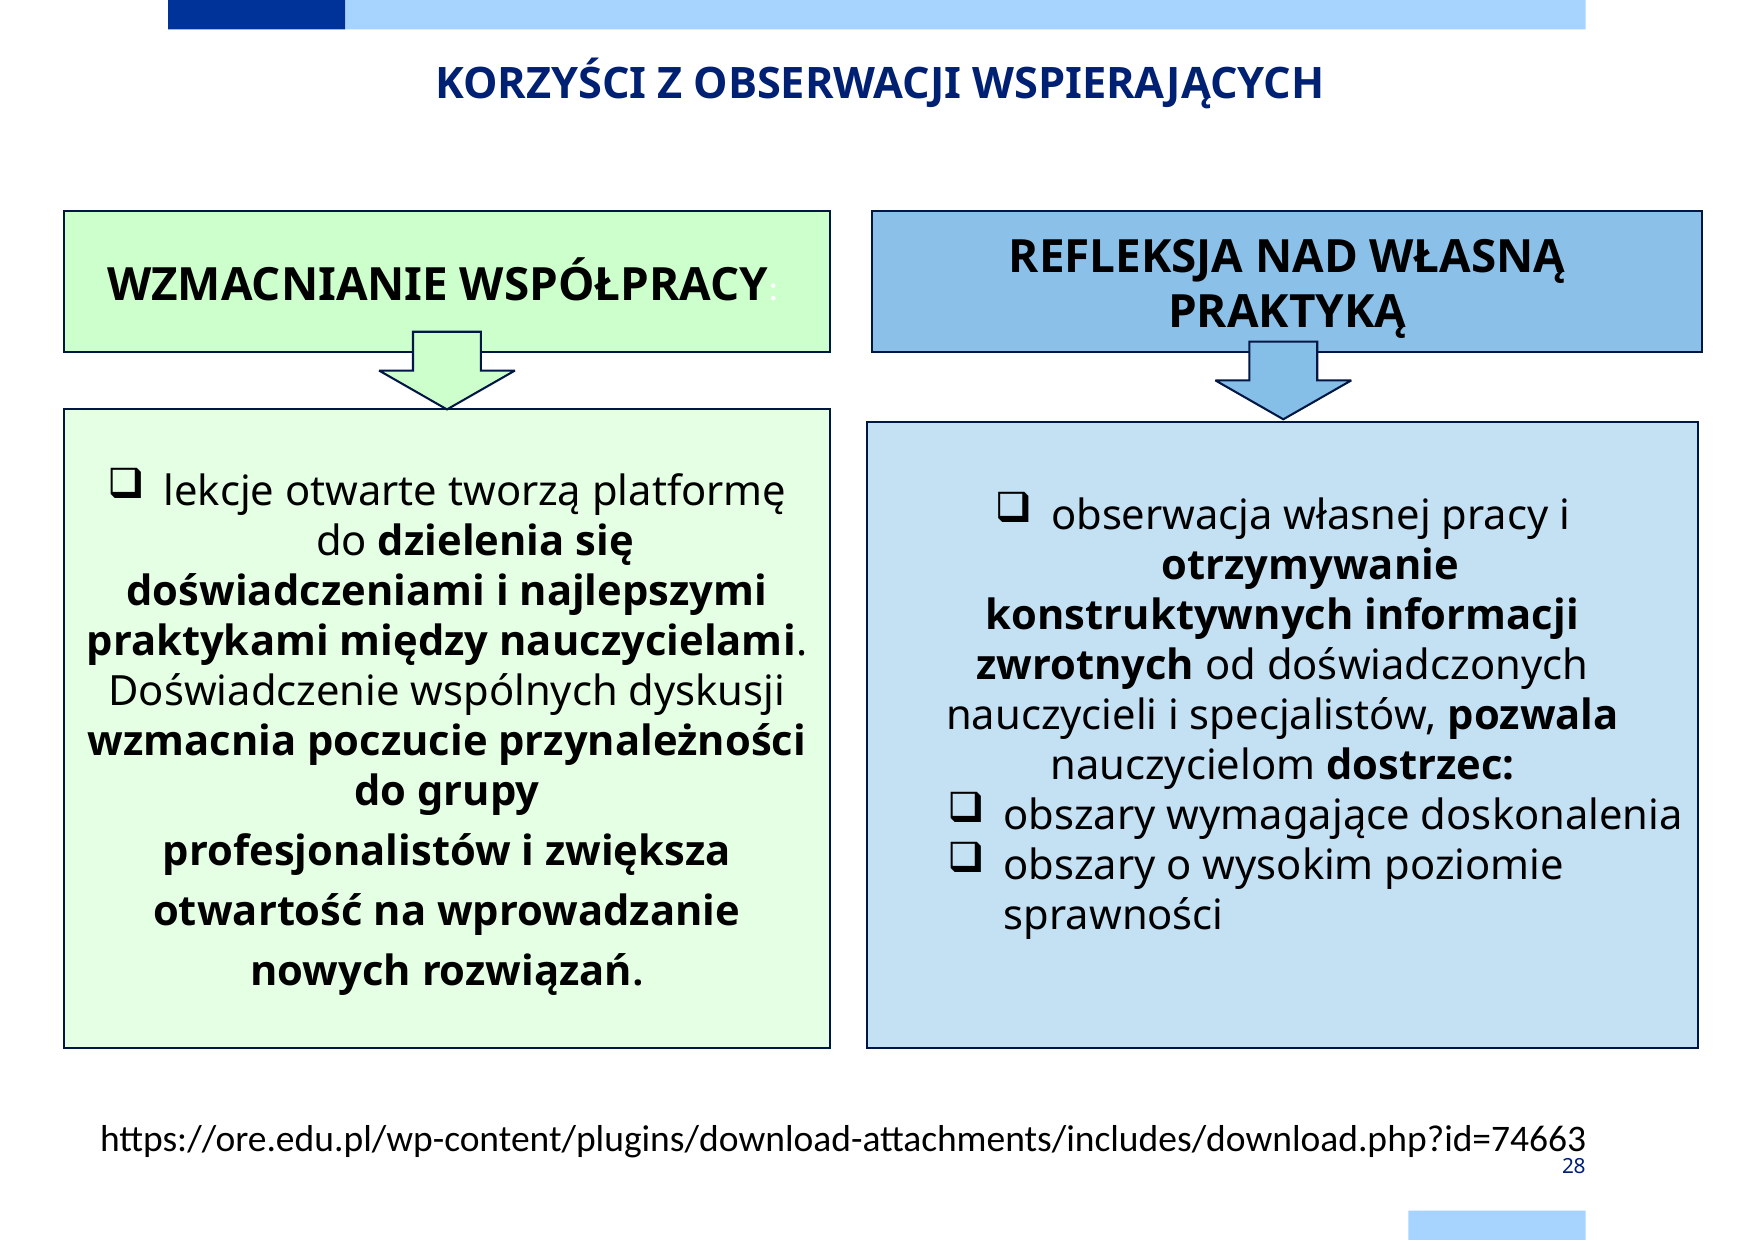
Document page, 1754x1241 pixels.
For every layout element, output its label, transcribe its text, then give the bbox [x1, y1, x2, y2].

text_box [64, 211, 830, 1049]
text_box https://ore.edu.pl/wp-content/plugins/download-attachments/includes/download.php?id=74663 [85, 566, 1657, 1167]
title KORZYŚCI Z OBSERWACJI WSPIERAJĄCYCH [55, 29, 1704, 183]
slide_number 28 [1408, 1167, 1586, 1182]
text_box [867, 211, 1703, 1049]
